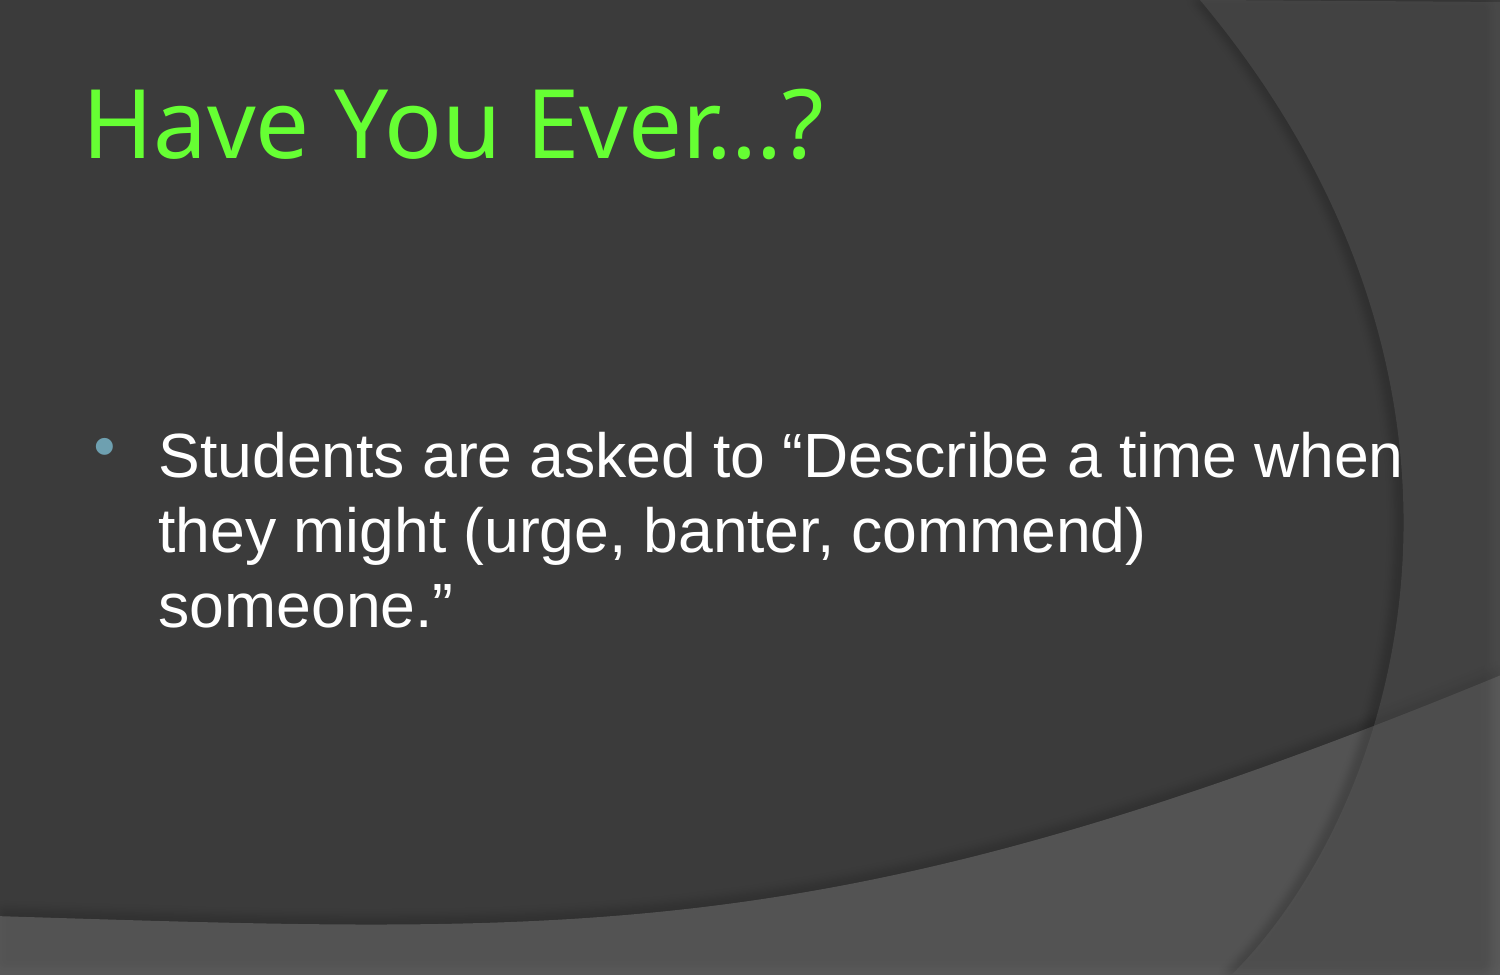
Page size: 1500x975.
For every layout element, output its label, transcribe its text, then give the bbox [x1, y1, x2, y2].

list Students are asked to “Describe a time when they might (urge, banter, commend) someone.” [74, 407, 1426, 665]
title Have You Ever…? [74, 38, 1301, 202]
